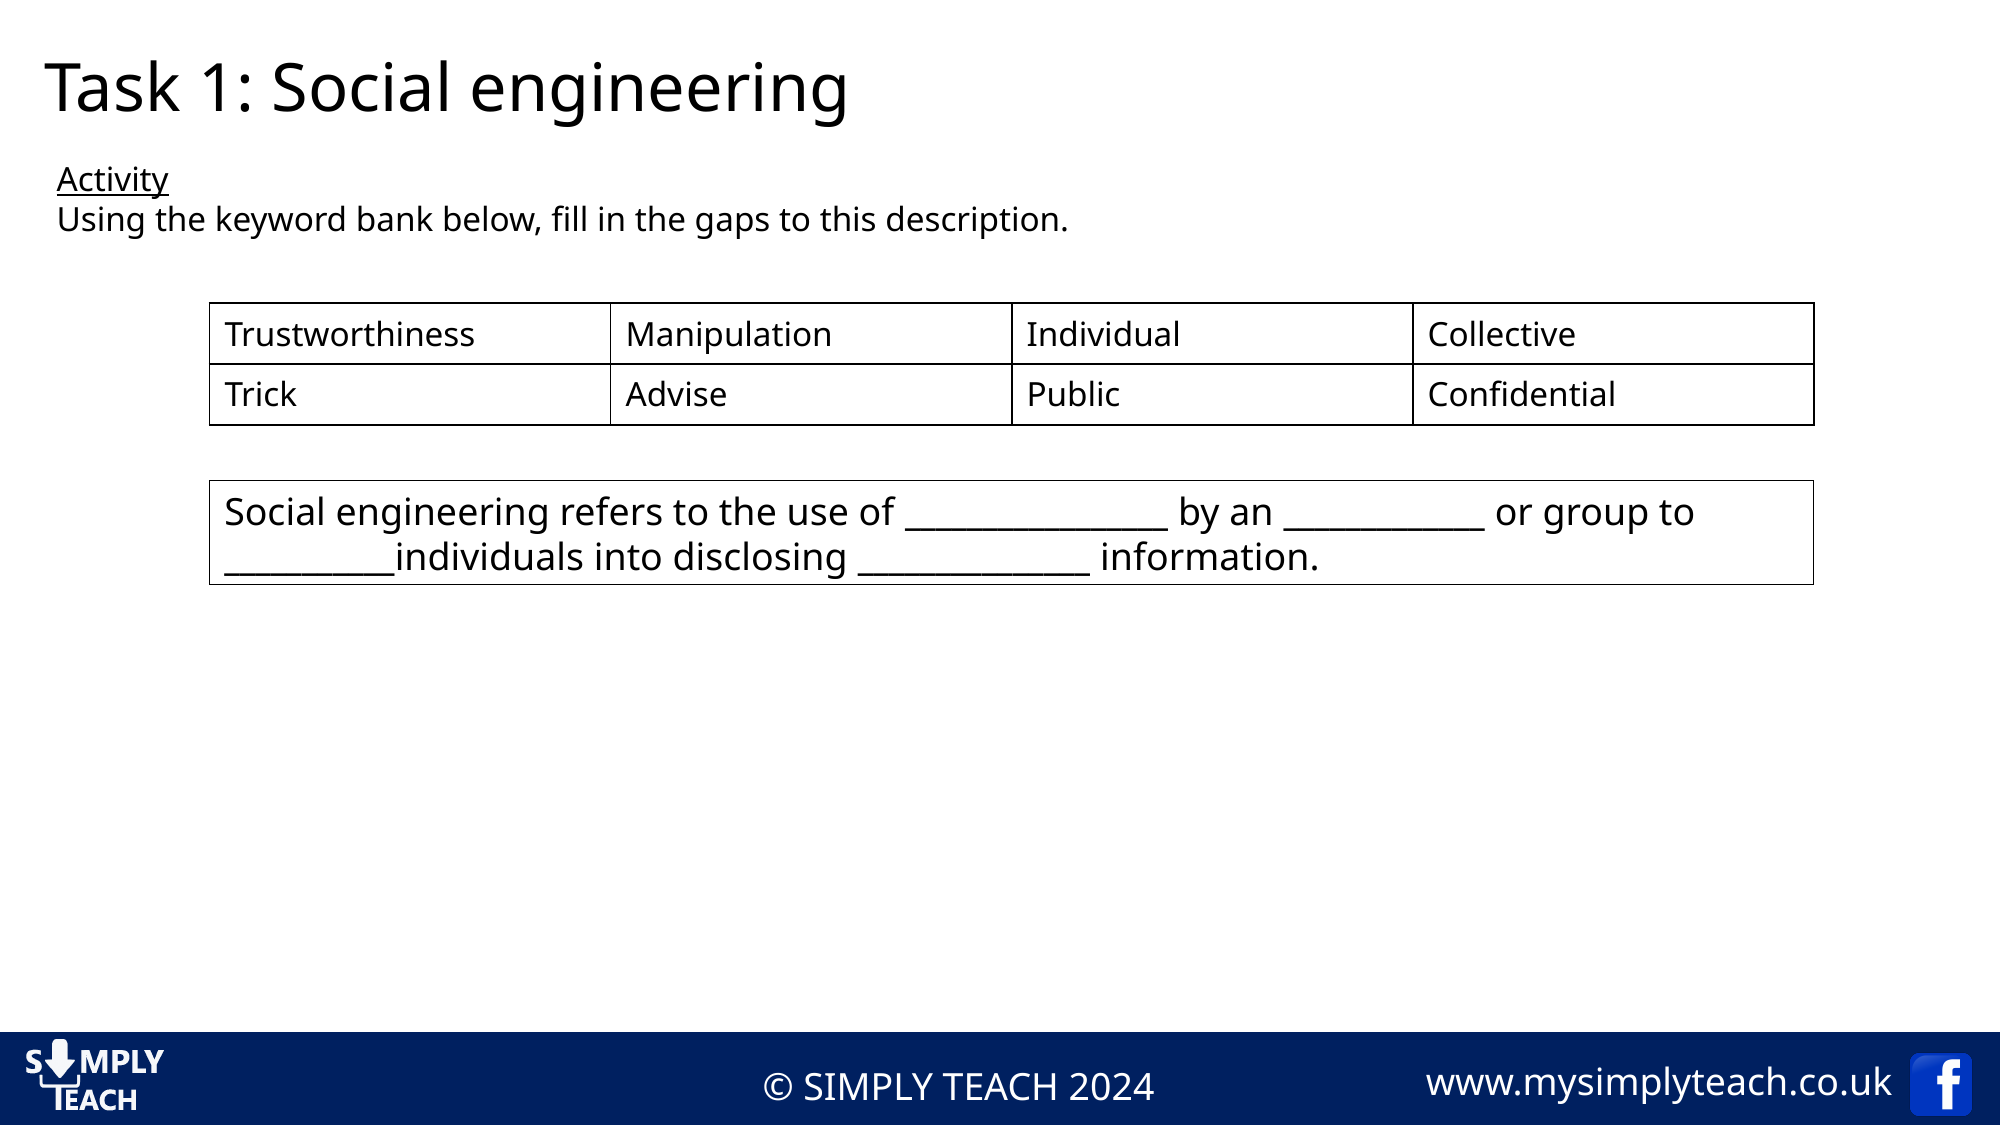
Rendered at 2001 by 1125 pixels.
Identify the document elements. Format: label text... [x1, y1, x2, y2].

table_header Manipulation [611, 304, 1011, 363]
table_cell Advise [611, 365, 1011, 424]
text_box [0, 1032, 2000, 1125]
text_box Social engineering refers to the use of _________________ by an _____________ or group to ___________individuals into disclosing _______________ information. [209, 480, 1814, 585]
table_cell Public [1013, 365, 1412, 424]
text_box © SIMPLY TEACH 2024 [621, 1055, 1296, 1115]
text_box www.mysimplyteach.co.uk [1411, 1050, 1907, 1111]
picture [1907, 1050, 1976, 1119]
table_cell Trick [210, 365, 610, 424]
table_header Collective [1414, 304, 1813, 363]
table_header Trustworthiness [210, 304, 610, 363]
table_header Individual [1013, 304, 1412, 363]
table_cell Confidential [1414, 365, 1813, 424]
text_box Activity Using the keyword bank below, fill in the gaps to this description. [41, 150, 1795, 246]
picture [15, 1033, 182, 1122]
text_box Task 1: Social engineering [29, 37, 1882, 133]
